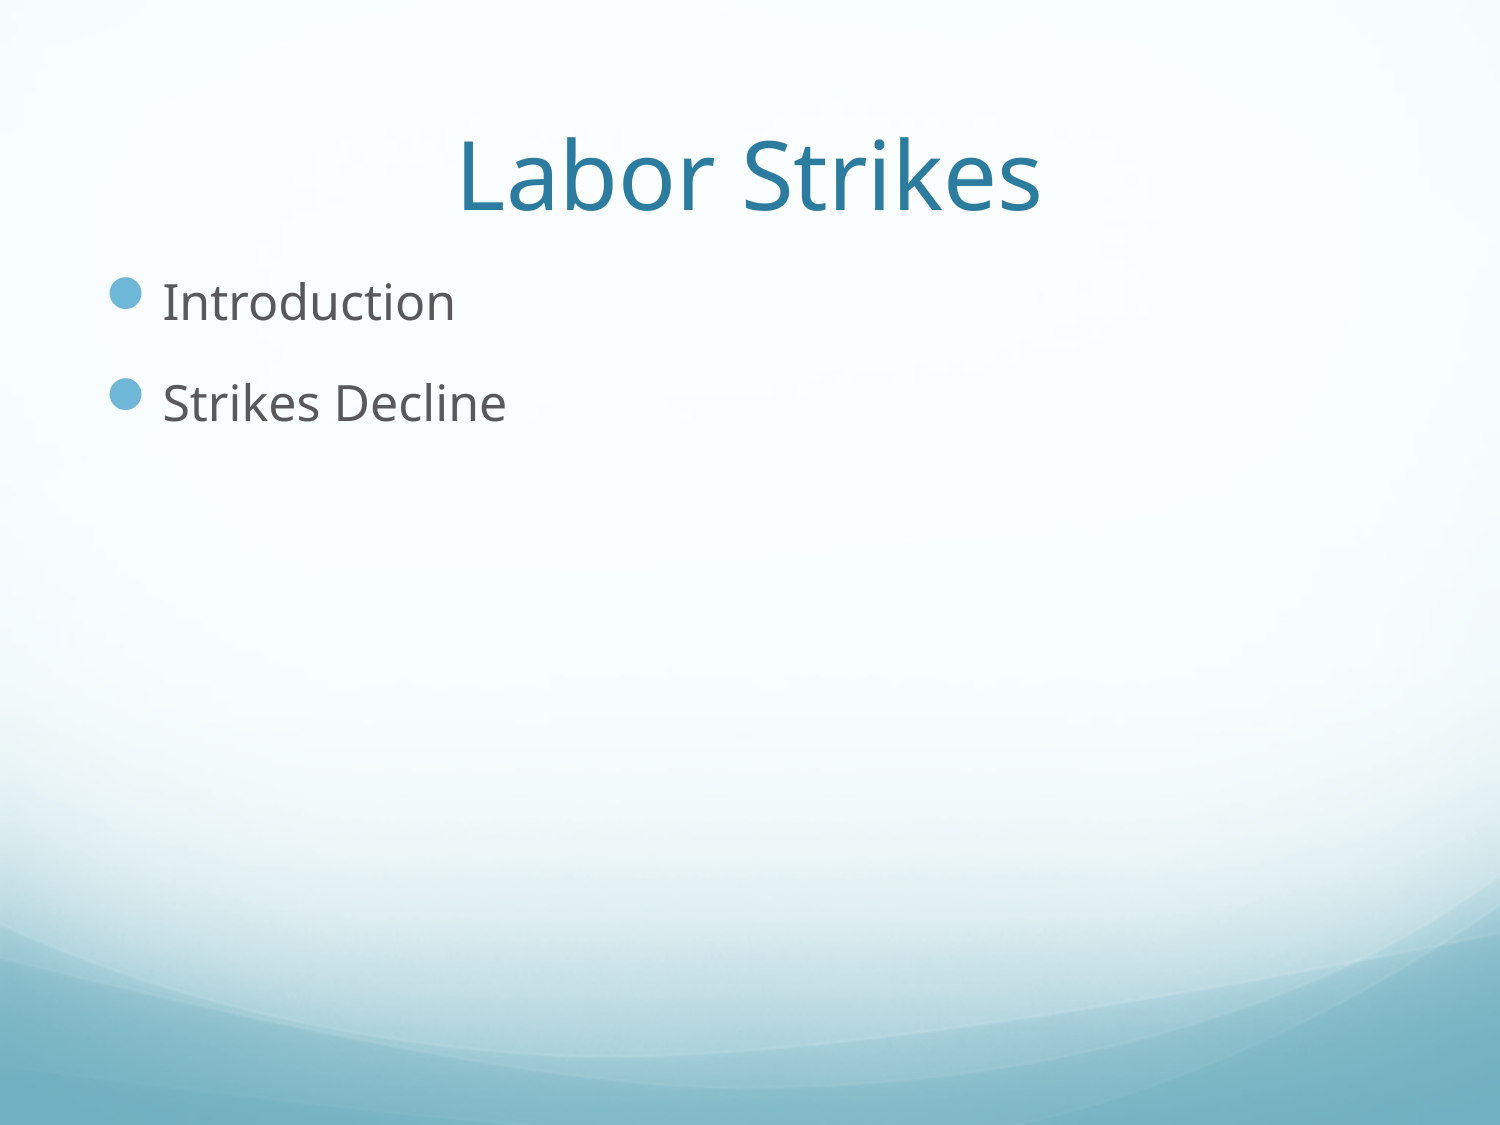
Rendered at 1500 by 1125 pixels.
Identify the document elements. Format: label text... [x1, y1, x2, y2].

list Introduction Strikes Decline [90, 262, 1410, 975]
title Labor Strikes [90, 17, 1410, 237]
